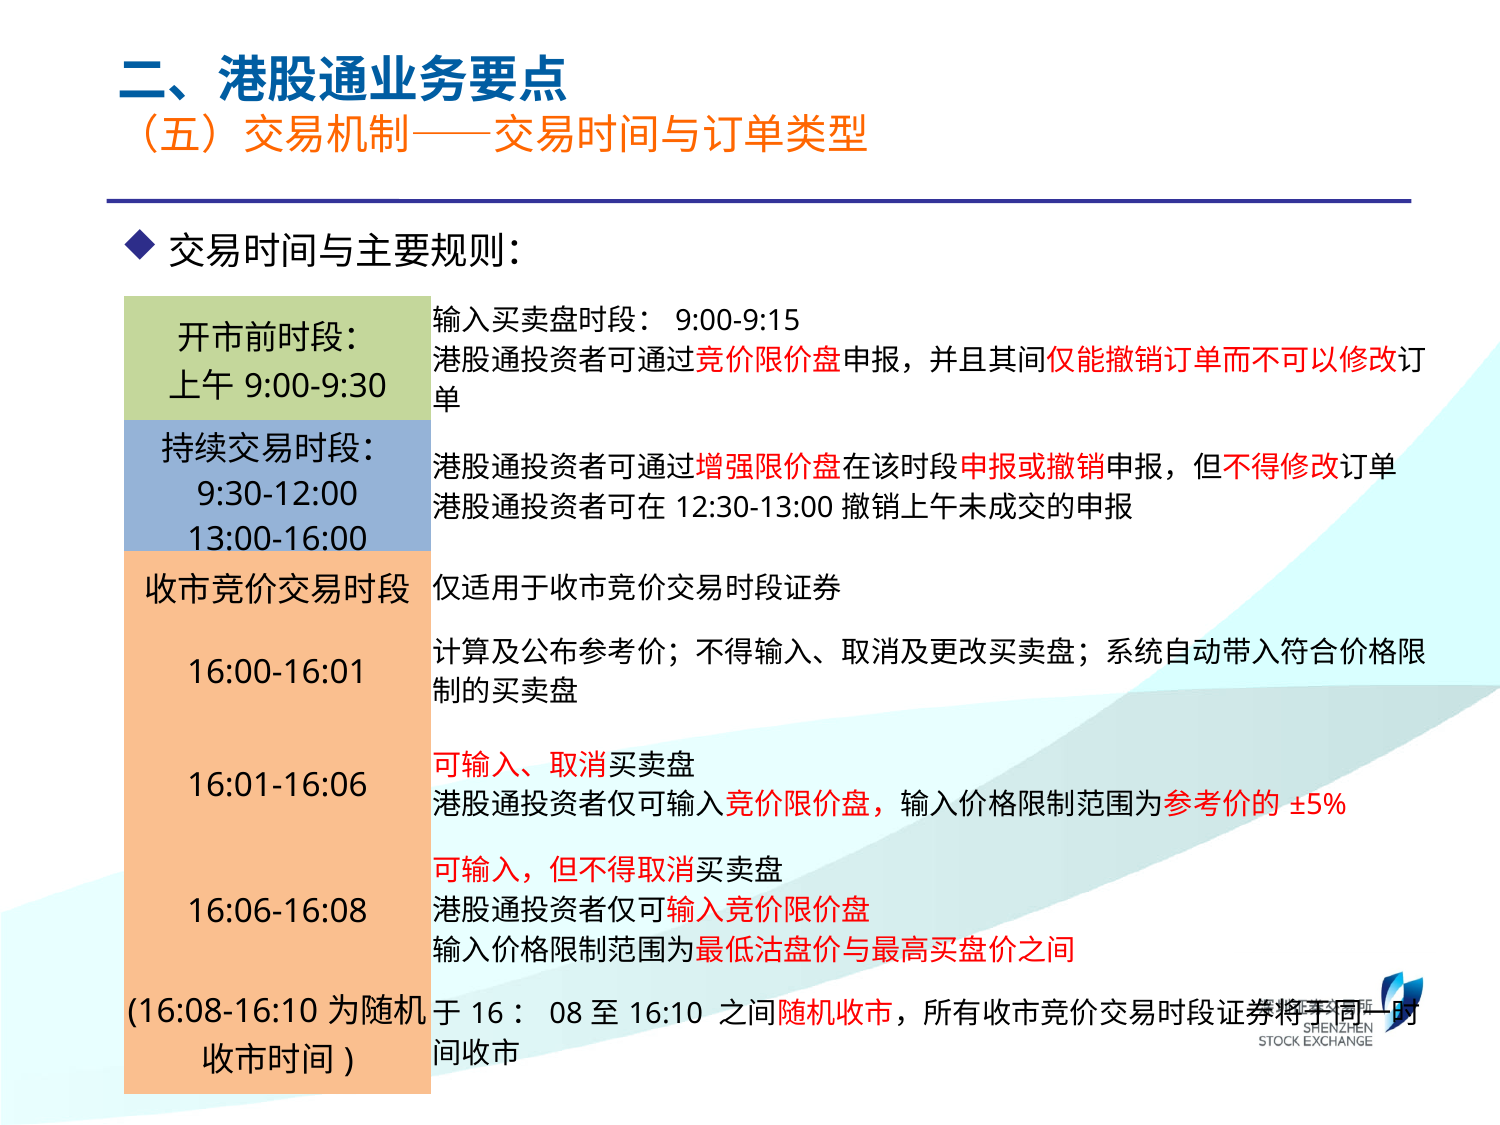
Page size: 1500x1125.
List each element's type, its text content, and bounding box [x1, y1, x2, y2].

table_cell 16:00-16:01 [124, 621, 431, 718]
table_cell 港股通投资者可通过增强限价盘在该时段申报或撤销申报，但不得修改订单 港股通投资者可在12:30-13:00撤销上午未成交的申报 [431, 420, 1447, 551]
table_cell 持续交易时段： 9:30-12:00 13:00-16:00 [124, 420, 431, 551]
table_header 输入买卖盘时段：9:00-9:15 港股通投资者可通过竞价限价盘申报，并且其间仅能撤销订单而不可以修改订单 [431, 296, 1447, 420]
text_box 二、港股通业务要点 （五）交易机制——交易时间与订单类型 [106, 42, 1182, 164]
table_cell 可输入、取消买卖盘 港股通投资者仅可输入竞价限价盘，输入价格限制范围为参考价的±5% [431, 718, 1447, 848]
table_cell 16:06-16:08 [124, 848, 431, 969]
table_cell 于16：08至16:10 之间随机收市，所有收市竞价交易时段证券将于同一时间收市 [431, 969, 1447, 1094]
table_cell 仅适用于收市竞价交易时段证券 [431, 551, 1447, 621]
table_header 开市前时段： 上午9:00-9:30 [124, 296, 431, 420]
table_cell 收市竞价交易时段 [124, 551, 431, 621]
table_cell (16:08-16:10为随机收市时间) [124, 969, 431, 1094]
picture [0, 0, 1500, 1125]
table_cell 可输入，但不得取消买卖盘 港股通投资者仅可输入竞价限价盘 输入价格限制范围为最低沽盘价与最高买盘价之间 [431, 848, 1447, 969]
table_cell 计算及公布参考价；不得输入、取消及更改买卖盘；系统自动带入符合价格限制的买卖盘 [431, 621, 1447, 718]
text_box 交易时间与主要规则： [106, 219, 1412, 280]
table_cell 16:01-16:06 [124, 718, 431, 848]
